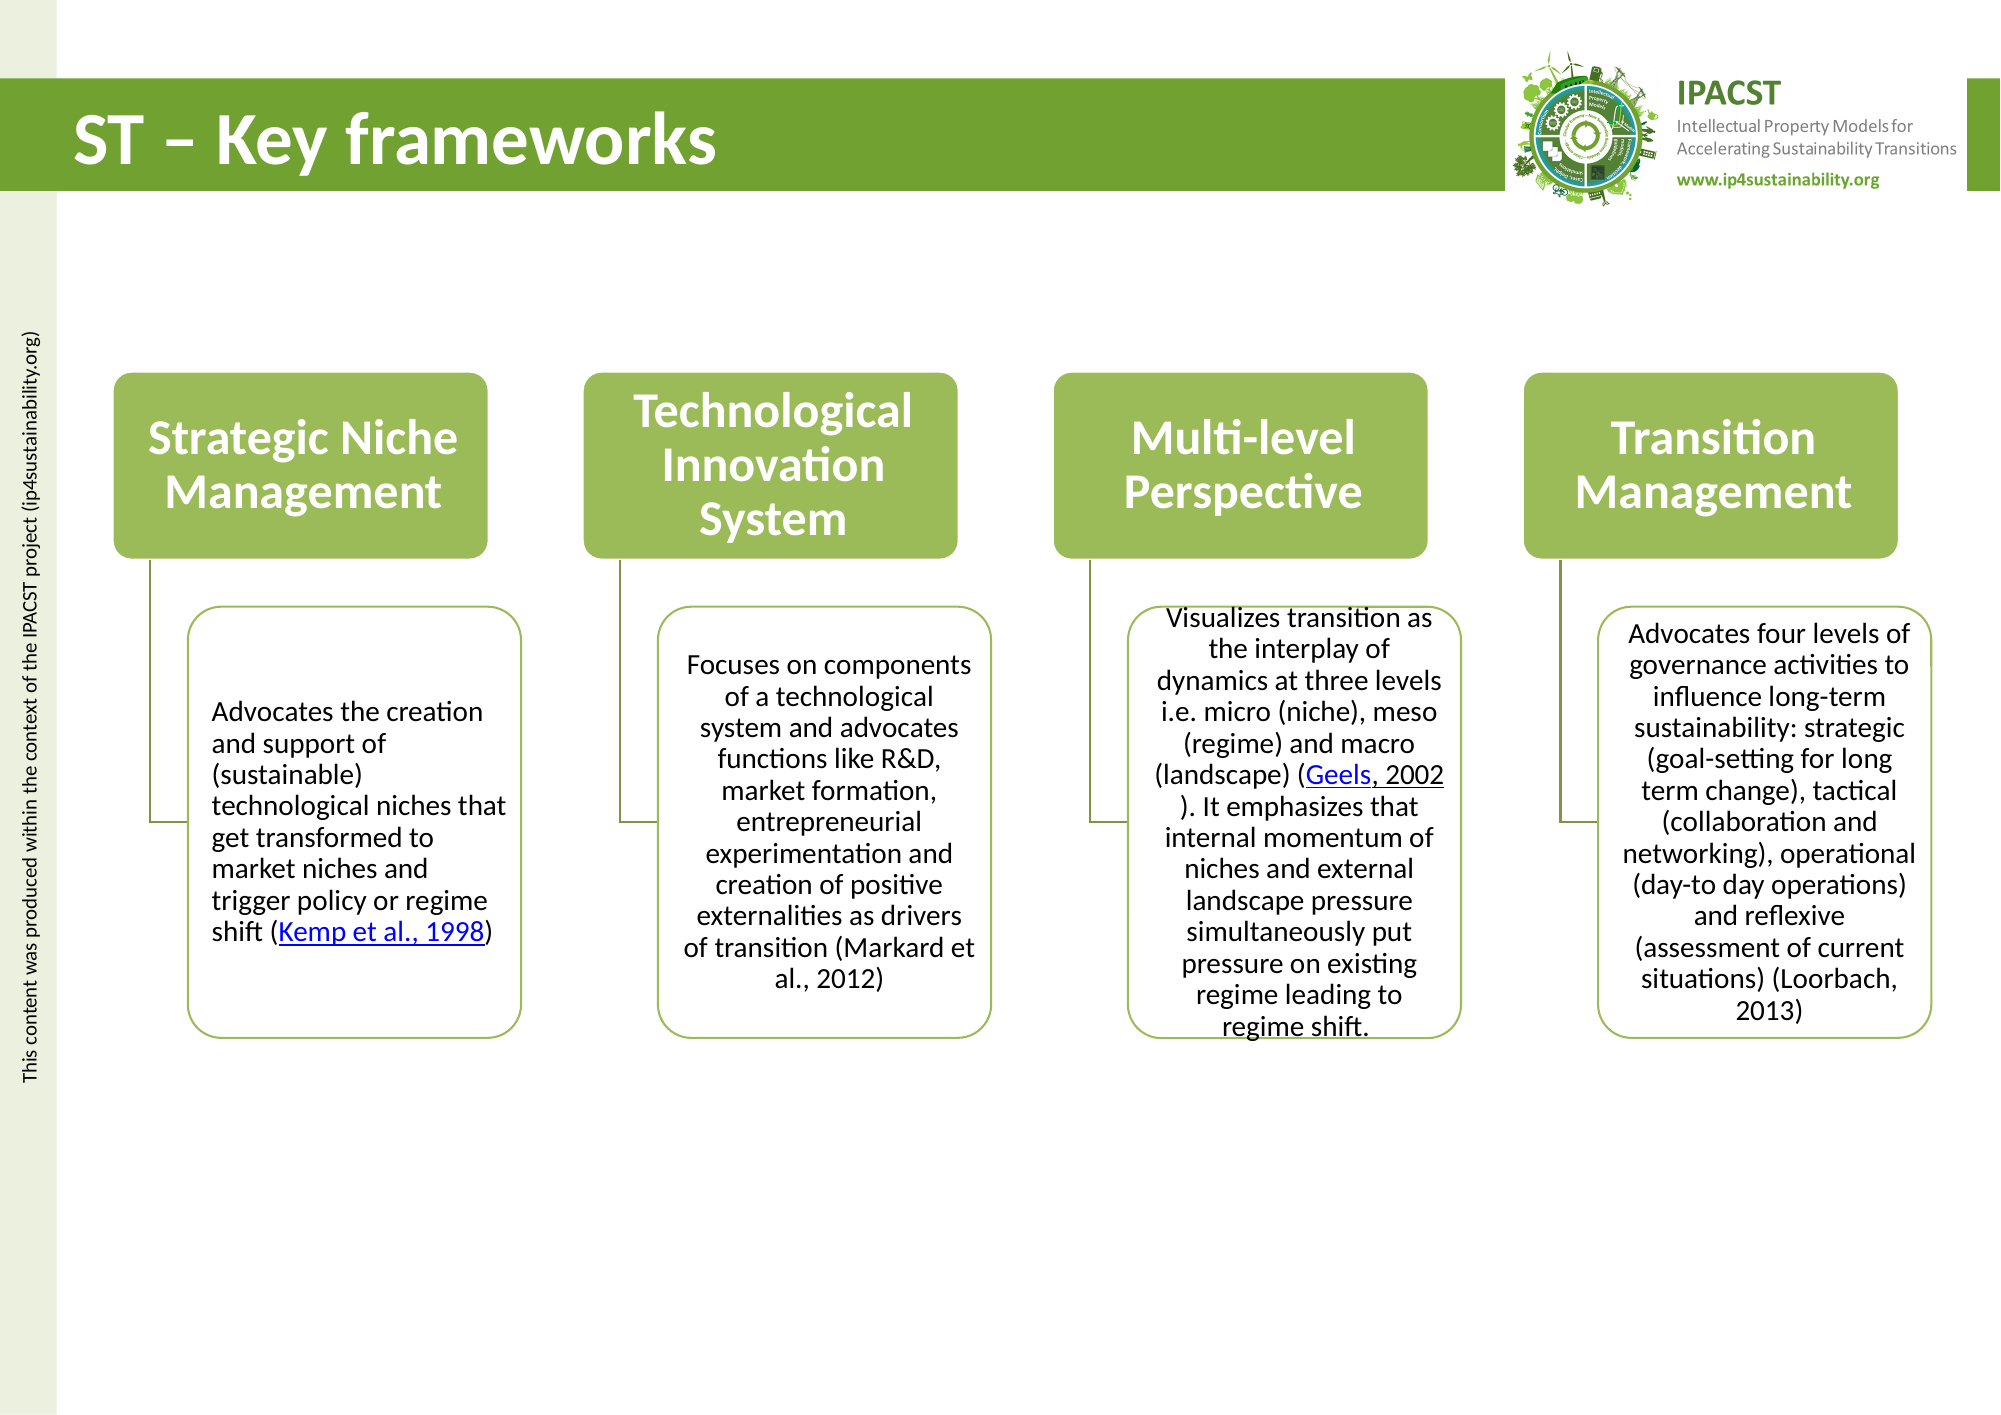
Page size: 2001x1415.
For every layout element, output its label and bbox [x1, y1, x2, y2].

text_box [0, 43, 2000, 216]
text_box [111, 216, 1933, 1289]
